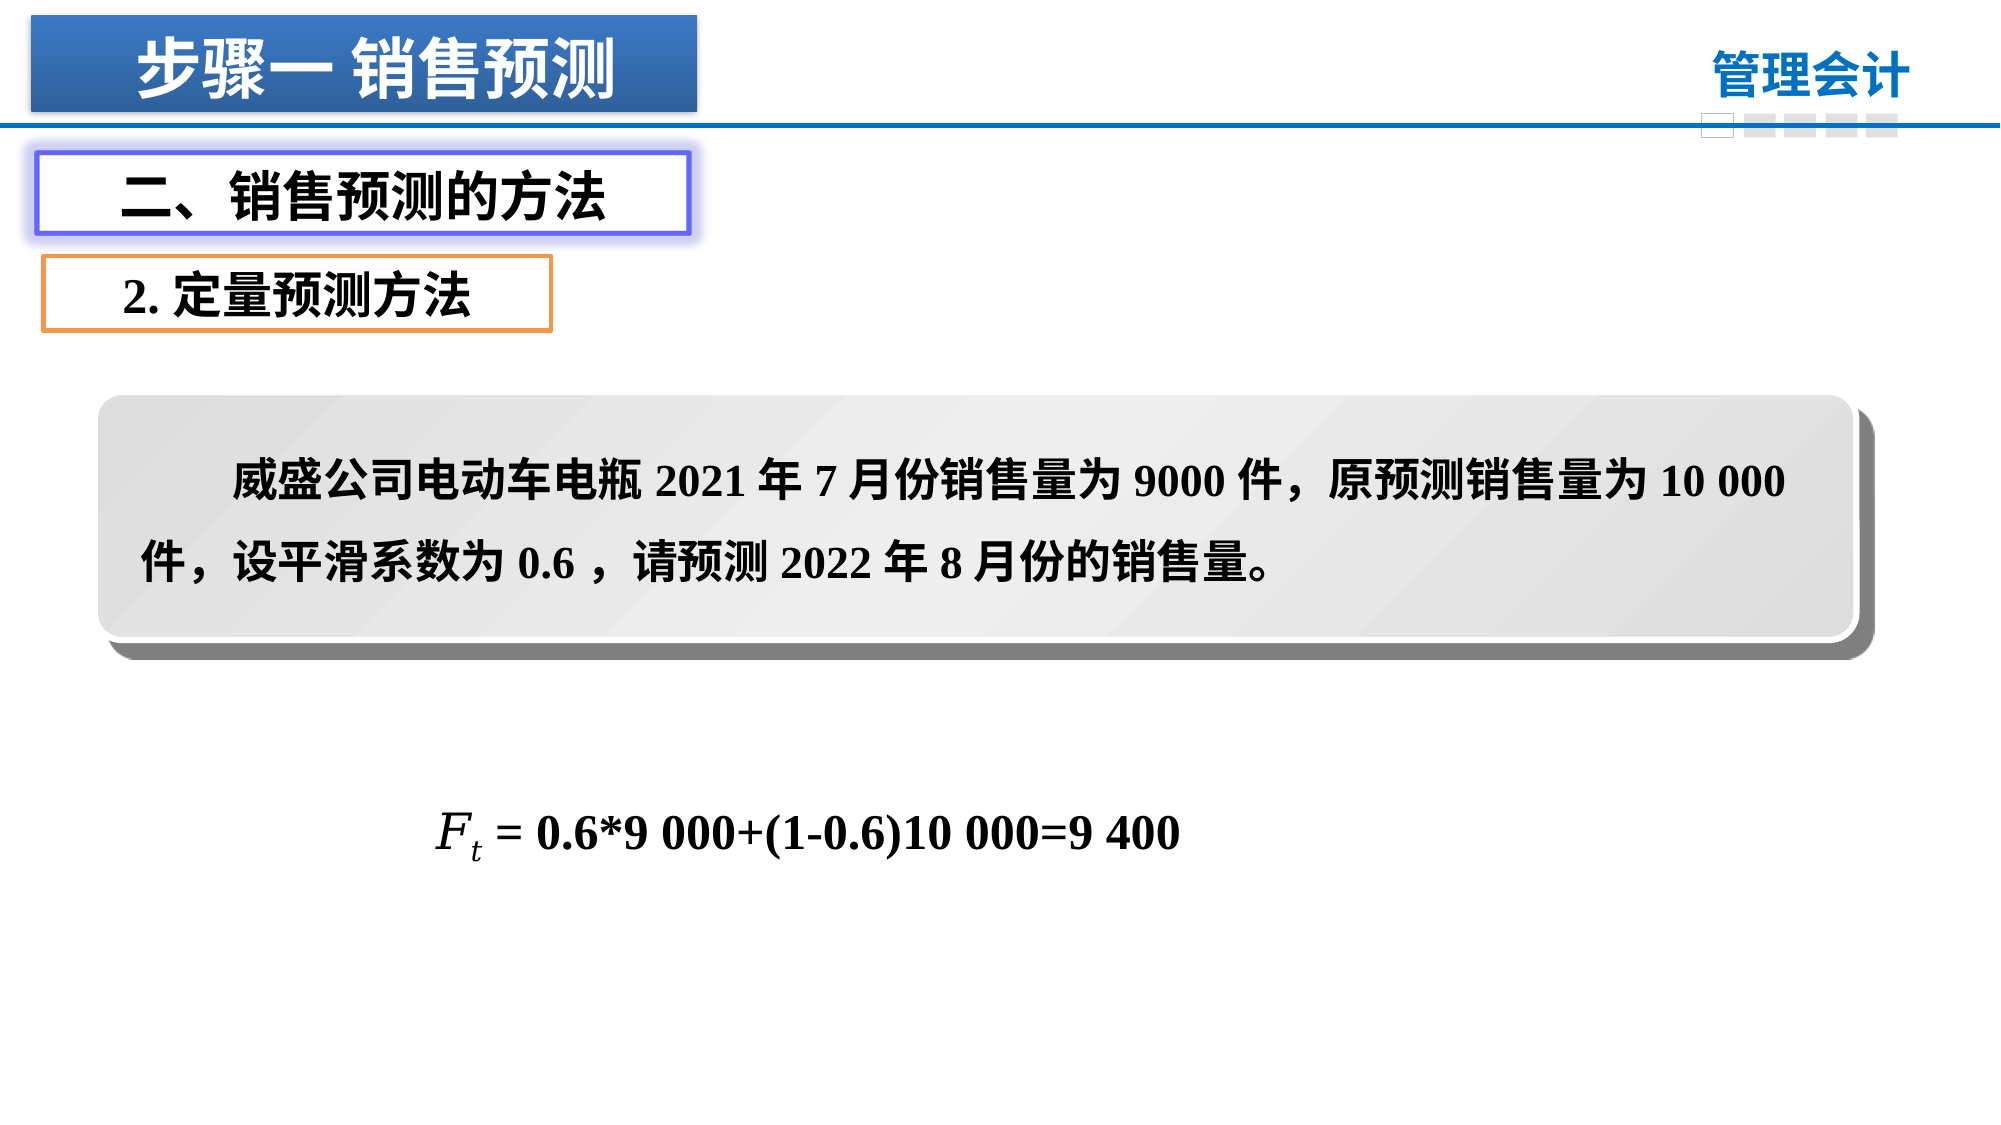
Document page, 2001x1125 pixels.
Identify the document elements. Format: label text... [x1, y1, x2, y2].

text_box 𝐹𝑡 = 0.6*9 000+(1-0.6)10 000=9 400 [419, 756, 1469, 877]
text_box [31, 14, 698, 117]
text_box 2.定量预测方法 [41, 269, 553, 333]
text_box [7, 125, 719, 261]
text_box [94, 391, 1857, 641]
